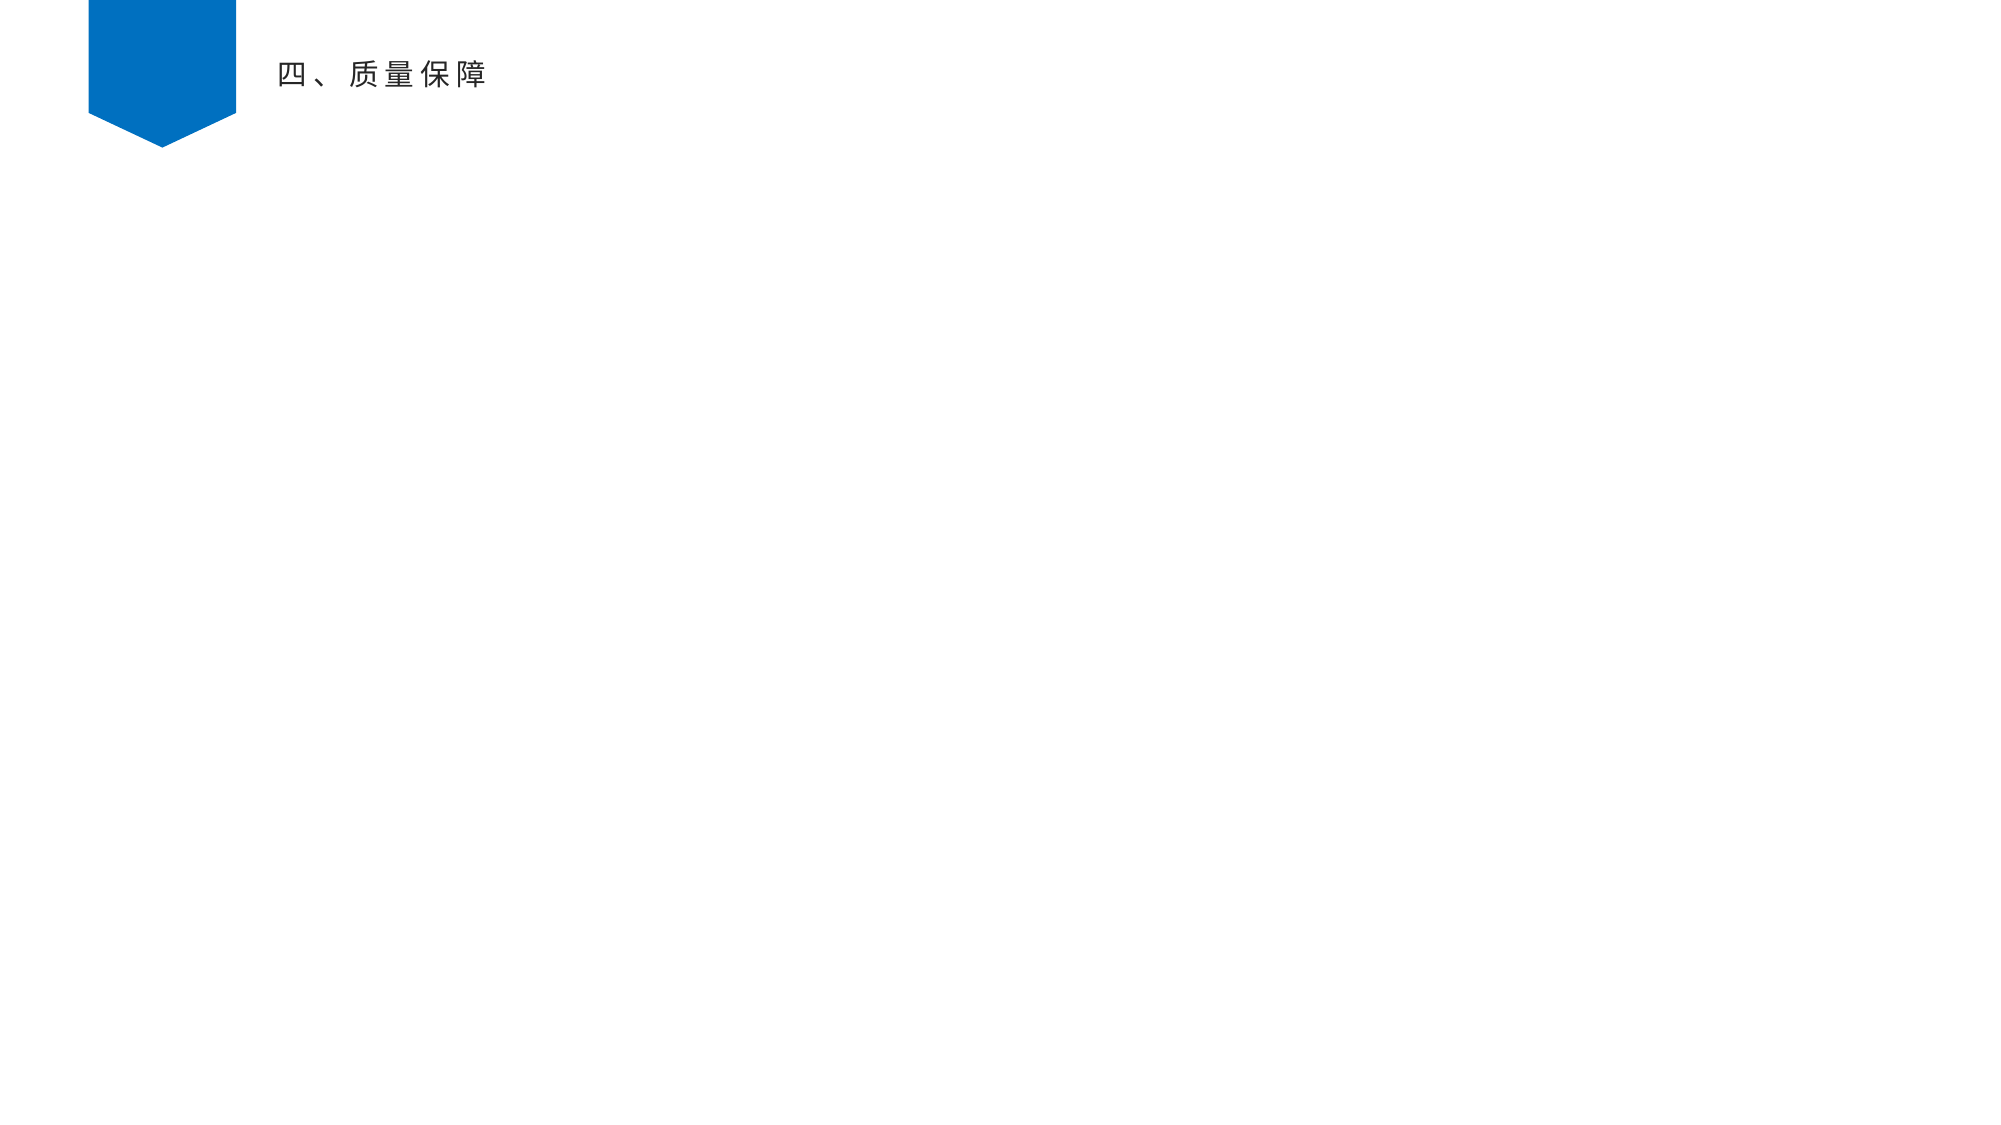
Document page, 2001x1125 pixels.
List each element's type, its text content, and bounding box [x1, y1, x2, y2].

text_box [87, 0, 238, 149]
title 四、质量保障 [262, 15, 1940, 132]
